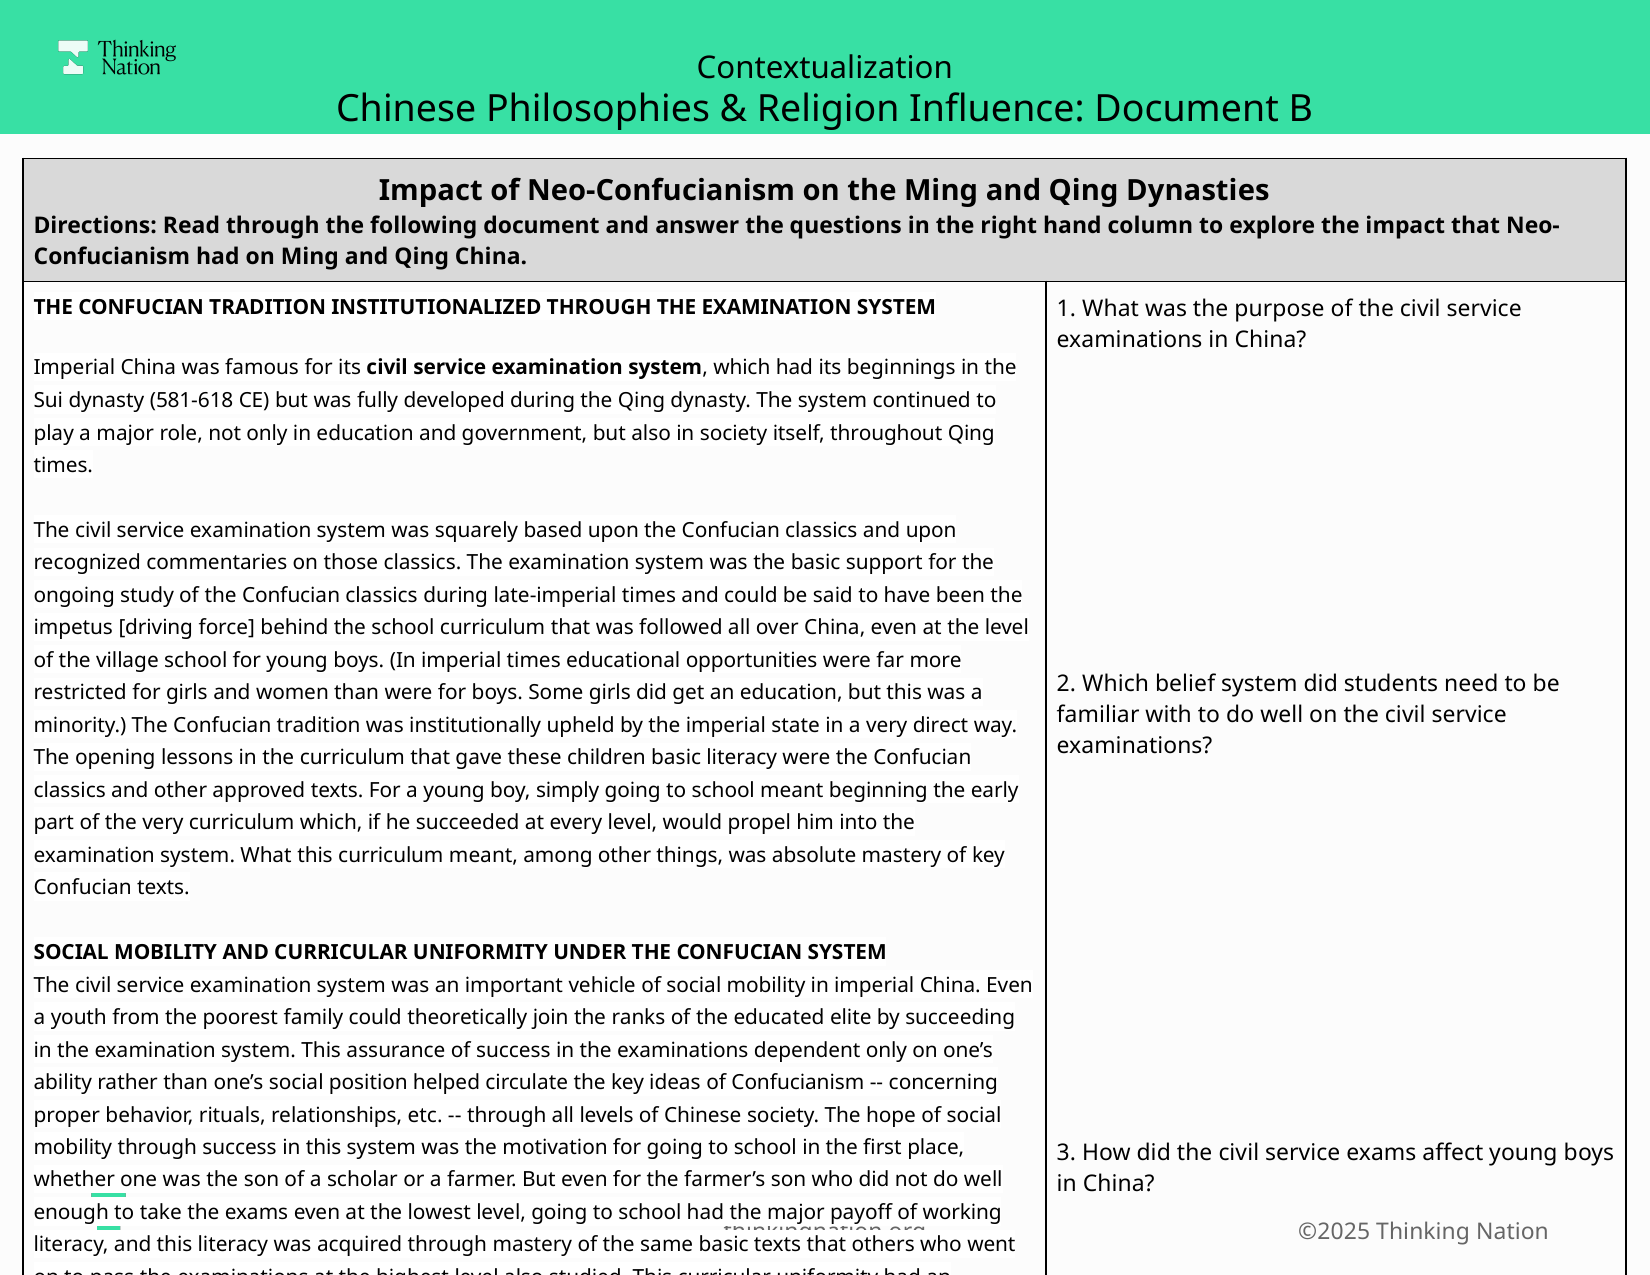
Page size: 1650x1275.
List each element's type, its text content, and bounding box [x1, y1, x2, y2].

table_cell THE CONFUCIAN TRADITION INSTITUTIONALIZED THROUGH THE EXAMINATION SYSTEM Imperial China was famous for its civil service examination system, which had its beginnings in the Sui dynasty (581-618 CE) but was fully developed during the Qing dynasty. The system continued to play a major role, not only in education and government, but also in society itself, throughout Qing times. The civil service examination system was squarely based upon the Confucian classics and upon recognized commentaries on those classics. The examination system was the basic support for the ongoing study of the Confucian classics during late-imperial times and could be said to have been the impetus [driving force] behind the school curriculum that was followed all over China, even at the level of the village school for young boys. (In imperial times educational opportunities were far more restricted for girls and women than were for boys. Some girls did get an education, but this was a minority.) The Confucian tradition was institutionally upheld by the imperial state in a very direct way. The opening lessons in the curriculum that gave these children basic literacy were the Confucian classics and other approved texts. For a young boy, simply going to school meant beginning the early part of the very curriculum which, if he succeeded at every level, would propel him into the examination system. What this curriculum meant, among other things, was absolute mastery of key Confucian texts. SOCIAL MOBILITY AND CURRICULAR UNIFORMITY UNDER THE CONFUCIAN SYSTEM The civil service examination system was an important vehicle of social mobility in imperial China. Even a youth from the poorest family could theoretically join the ranks of the educated elite by succeeding in the examination system. This assurance of success in the examinations dependent only on one’s ability rather than one’s social position helped circulate the key ideas of Confucianism -- concerning proper behavior, rituals, relationships, etc. -- through all levels of Chinese society. The hope of social mobility through success in this system was the motivation for going to school in the first place, whether one was the son of a scholar or a farmer. But even for the farmer’s son who did not do well enough to take the exams even at the lowest level, going to school had the major payoff of working literacy, and this literacy was acquired through mastery of the same basic texts that others who went on to pass the examinations at the highest level also studied. This curricular uniformity had an extremely powerful effect on Chinese society, and the major impetus for this uniformity was the meritocracy promoted by the civil service examination system. [24, 282, 1045, 1275]
text_box Contextualization Chinese Philosophies & Religion Influence: Document B [0, 0, 1650, 134]
picture [45, 28, 180, 85]
picture [80, 1184, 136, 1240]
table_cell 1. What was the purpose of the civil service examinations in China? 2. Which belief system did students need to be familiar with to do well on the civil service examinations? 3. How did the civil service exams affect young boys in China? [1047, 282, 1625, 1275]
table_header Impact of Neo-Confucianism on the Ming and Qing Dynasties Directions: Read through the following document and answer the questions in the right hand column to explore the impact that Neo-Confucianism had on Ming and Qing China. [24, 159, 1625, 281]
